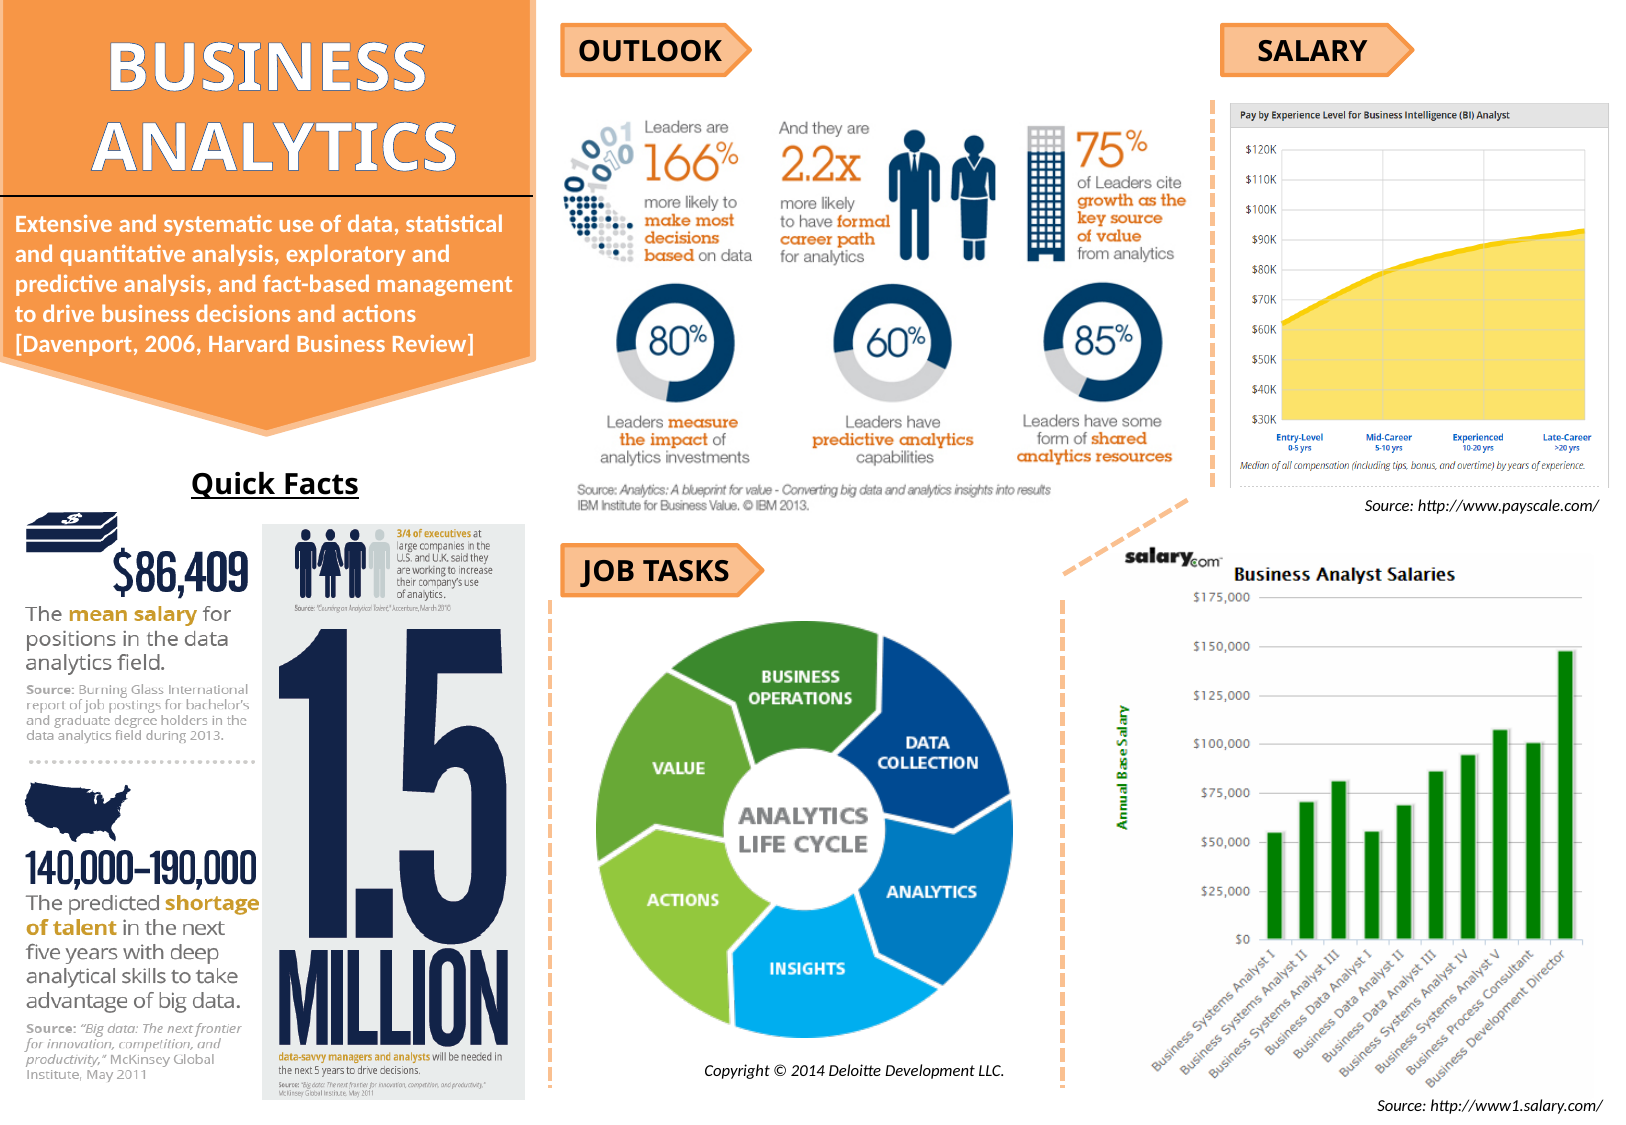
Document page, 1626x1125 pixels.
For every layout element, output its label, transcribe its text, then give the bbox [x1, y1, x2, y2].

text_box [387, 24, 913, 93]
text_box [462, 544, 851, 613]
picture [777, 963, 785, 974]
picture [562, 112, 1192, 470]
text_box Copyright © 2014 Deloitte Development LLC. [689, 1050, 1025, 1088]
text_box Source: http://www1.salary.com/ [1362, 1087, 1625, 1123]
picture [1099, 537, 1613, 1101]
picture [815, 963, 845, 974]
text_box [0, 0, 626, 434]
text_box Quick Facts [62, 457, 488, 523]
text_box Source: http://www.payscale.com/ [1350, 487, 1625, 523]
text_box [1099, 24, 1526, 93]
picture [1224, 99, 1613, 488]
picture [596, 621, 1013, 1038]
picture [24, 512, 526, 1101]
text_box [1062, 499, 1188, 576]
picture [574, 475, 1063, 513]
picture [789, 963, 812, 974]
